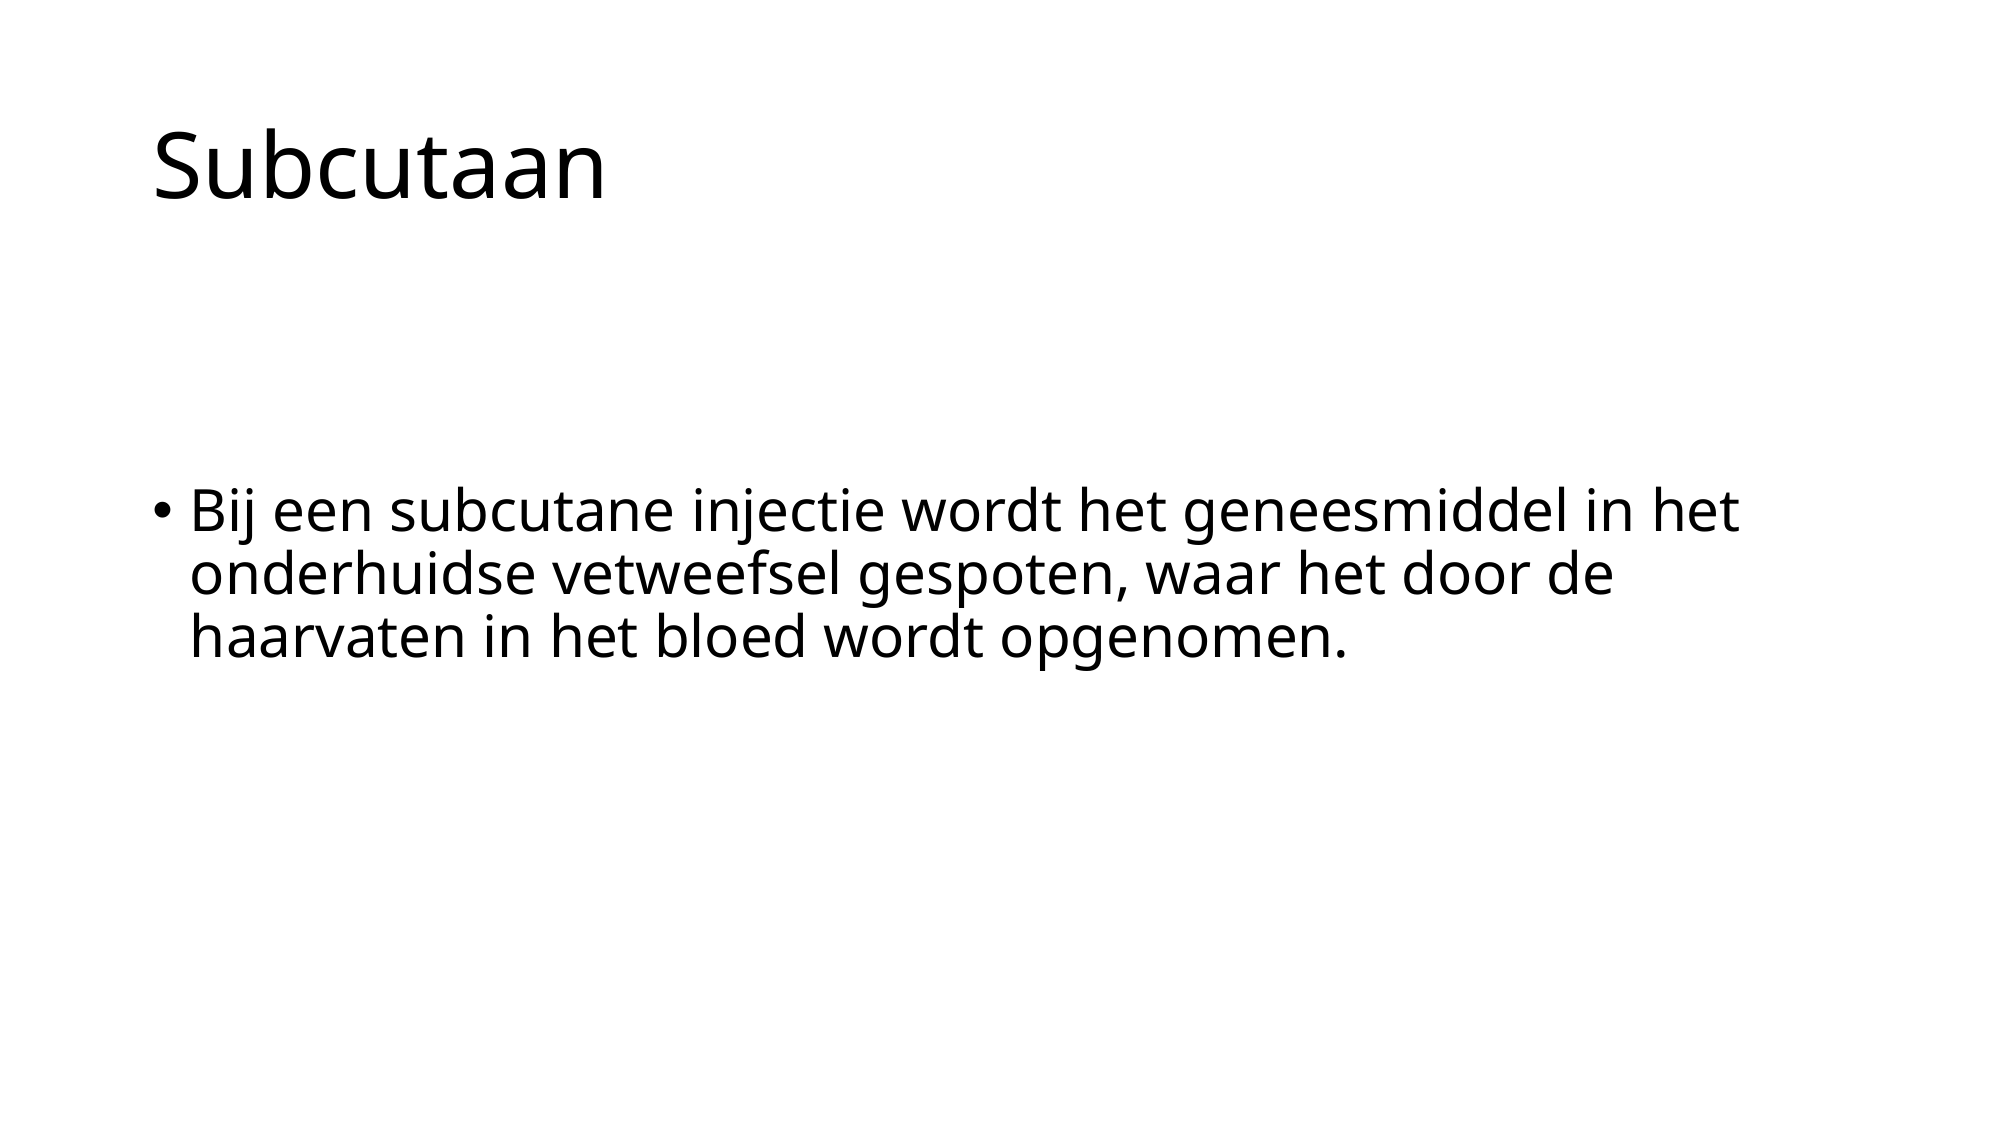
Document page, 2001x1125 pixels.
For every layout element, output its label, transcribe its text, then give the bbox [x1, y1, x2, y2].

title Subcutaan [137, 59, 1863, 278]
list Bij een subcutane injectie wordt het geneesmiddel in het onderhuidse vetweefsel gespoten, waar het door de haarvaten in het bloed wordt opgenomen. [137, 299, 1863, 1014]
